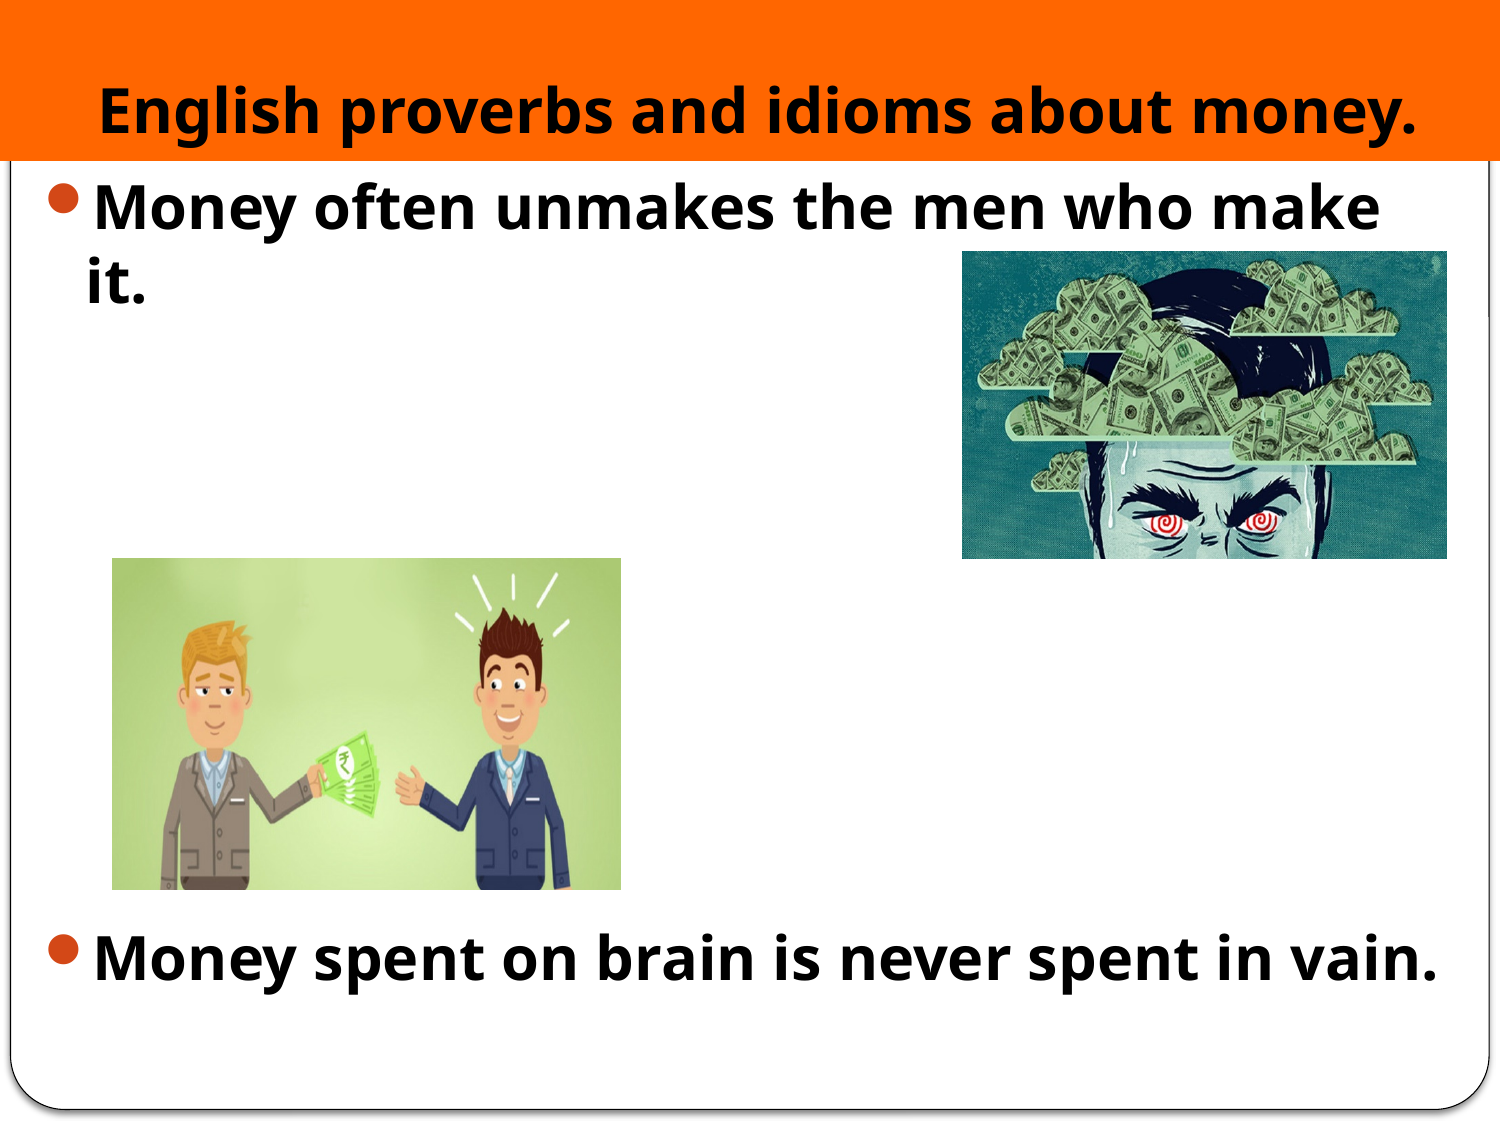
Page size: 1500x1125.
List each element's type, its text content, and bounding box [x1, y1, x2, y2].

list Money often unmakes the men who make it. Money spent on brain is never spent in vain. [29, 160, 1470, 1035]
picture [962, 251, 1448, 559]
title English proverbs and idioms about money. [0, 0, 1500, 161]
picture [111, 558, 621, 890]
